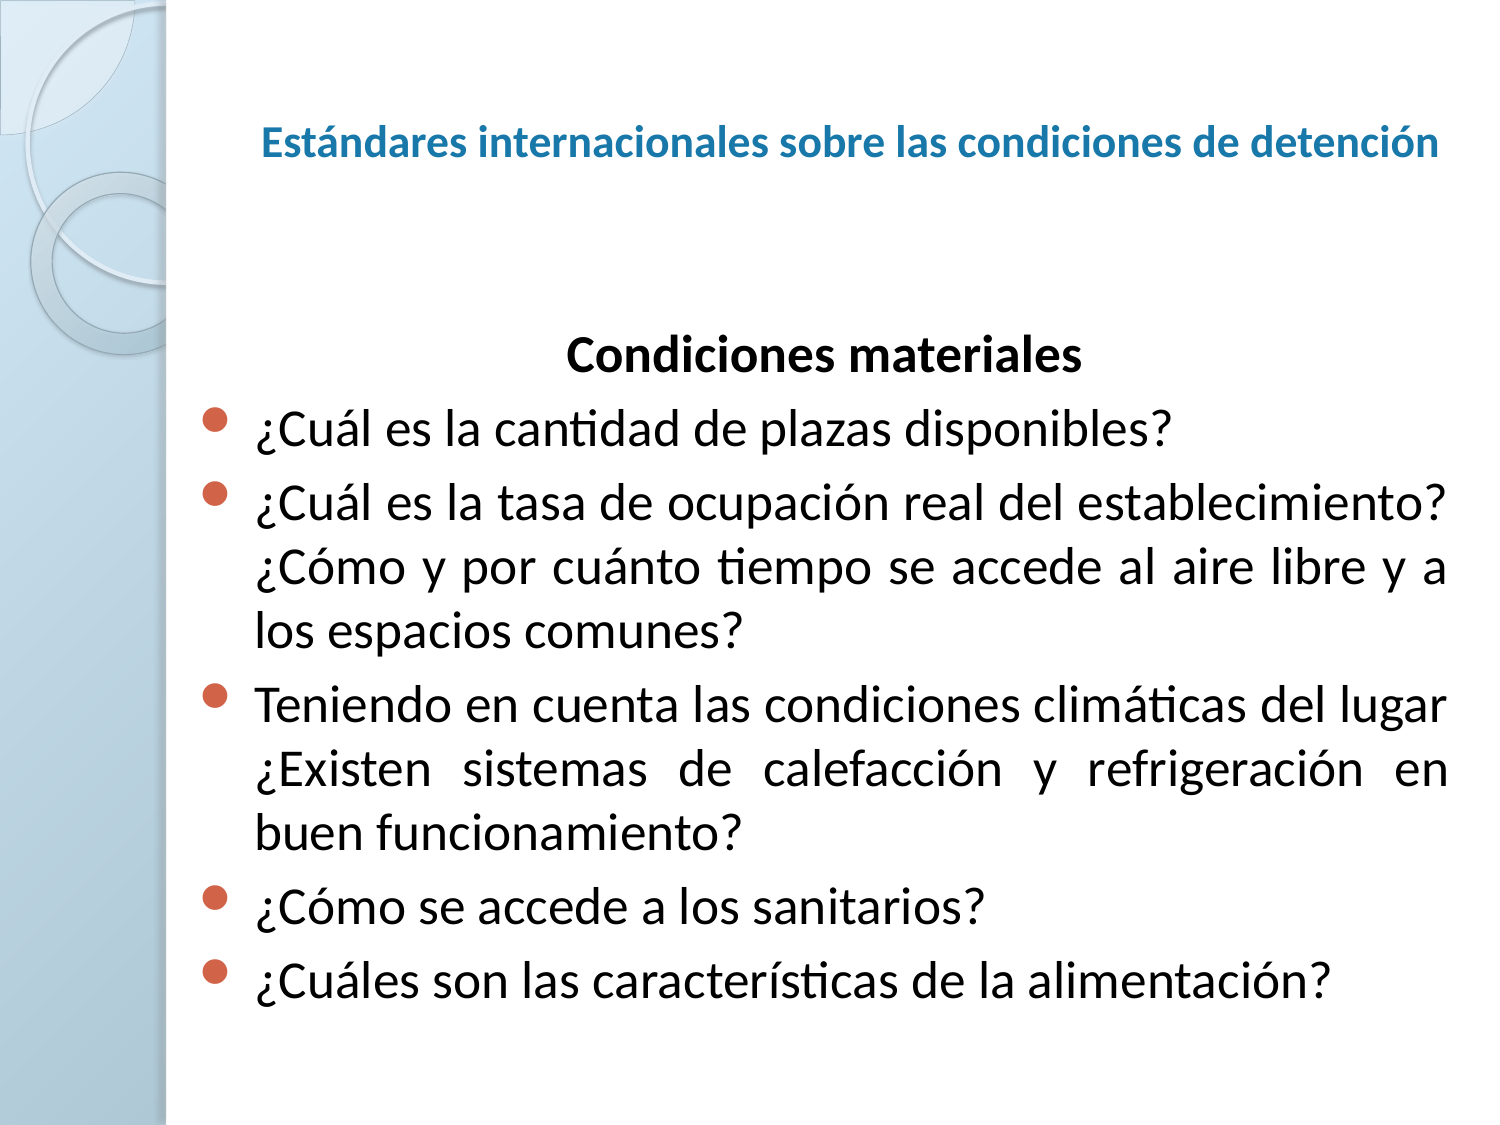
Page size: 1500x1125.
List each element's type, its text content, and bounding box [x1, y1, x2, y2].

title Estándares internacionales sobre las condiciones de detención [235, 45, 1466, 233]
list Condiciones materiales ¿Cuál es la cantidad de plazas disponibles? ¿Cuál es la tasa de ocupación real del establecimiento? ¿Cómo y por cuánto tiempo se accede al aire libre y a los espacios comunes? Teniendo en cuenta las condiciones climáticas del lugar ¿Existen sistemas de calefacción y refrigeración en buen funcionamiento? ¿Cómo se accede a los sanitarios? ¿Cuáles son las características de la alimentación? [183, 237, 1466, 1025]
